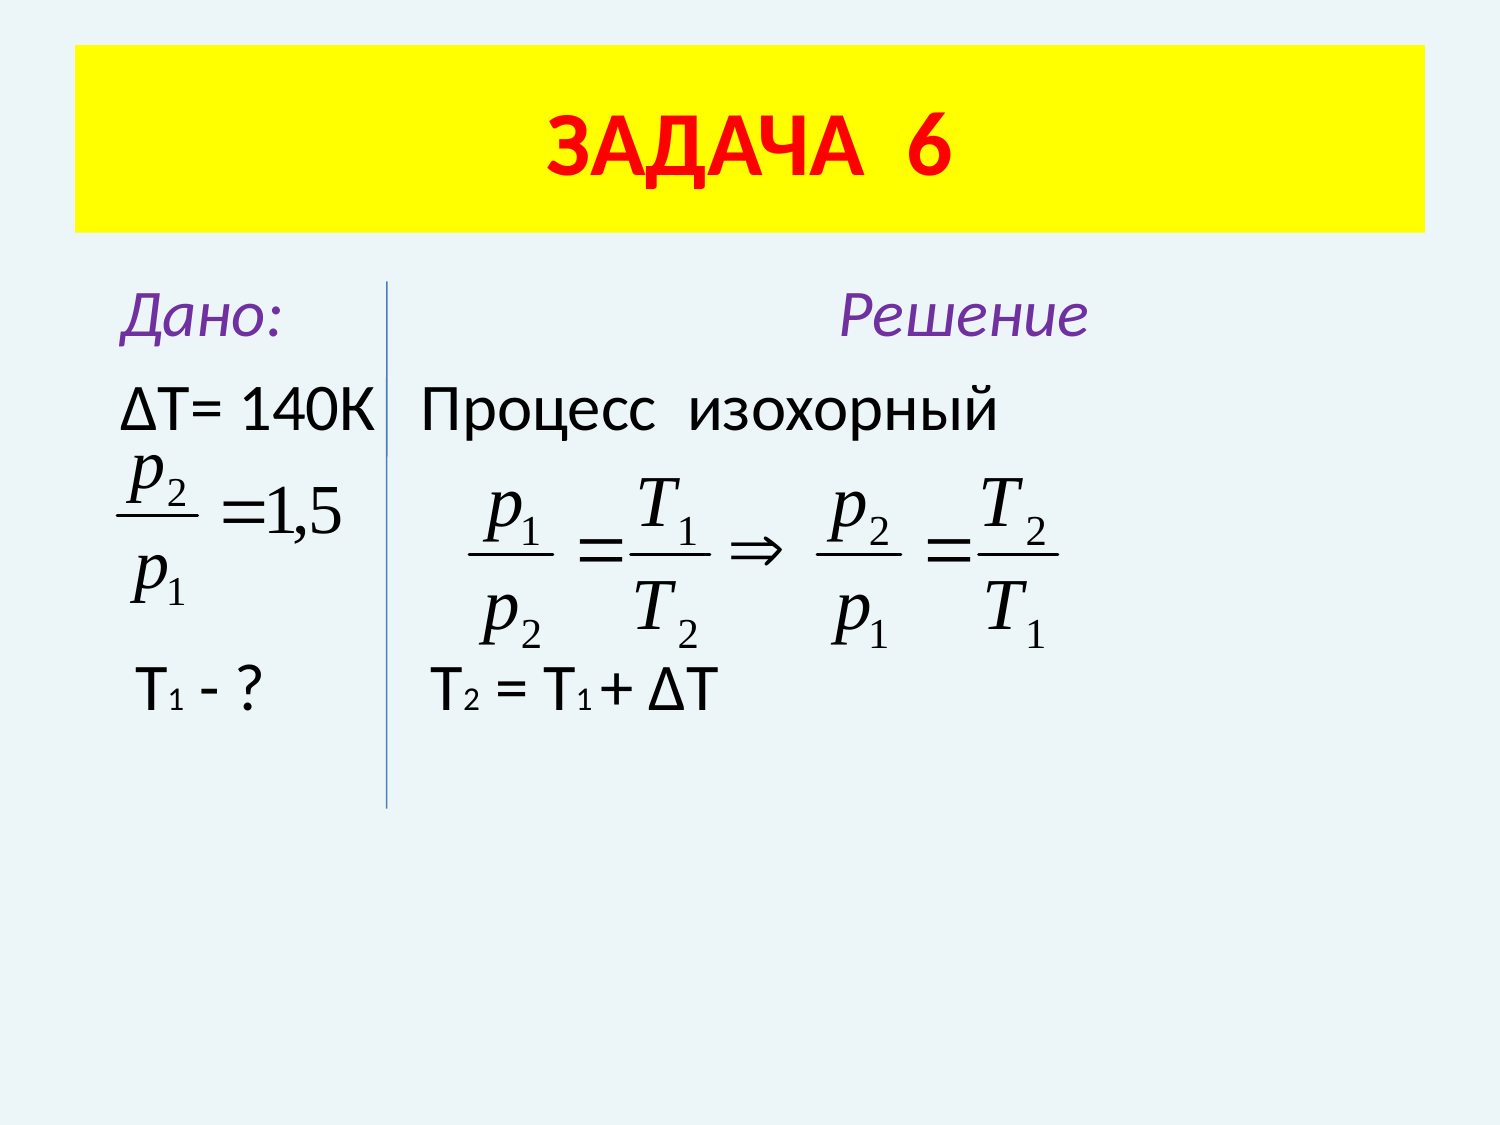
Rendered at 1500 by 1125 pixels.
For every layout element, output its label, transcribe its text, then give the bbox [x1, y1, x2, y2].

title ЗАДАЧА 6 [75, 45, 1425, 233]
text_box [456, 456, 1073, 665]
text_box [105, 421, 352, 622]
list Дано: Решение ΔТ= 140К Процесс изохорный Т1 - ? Т2 = Т1 + ΔТ [75, 262, 1425, 1055]
